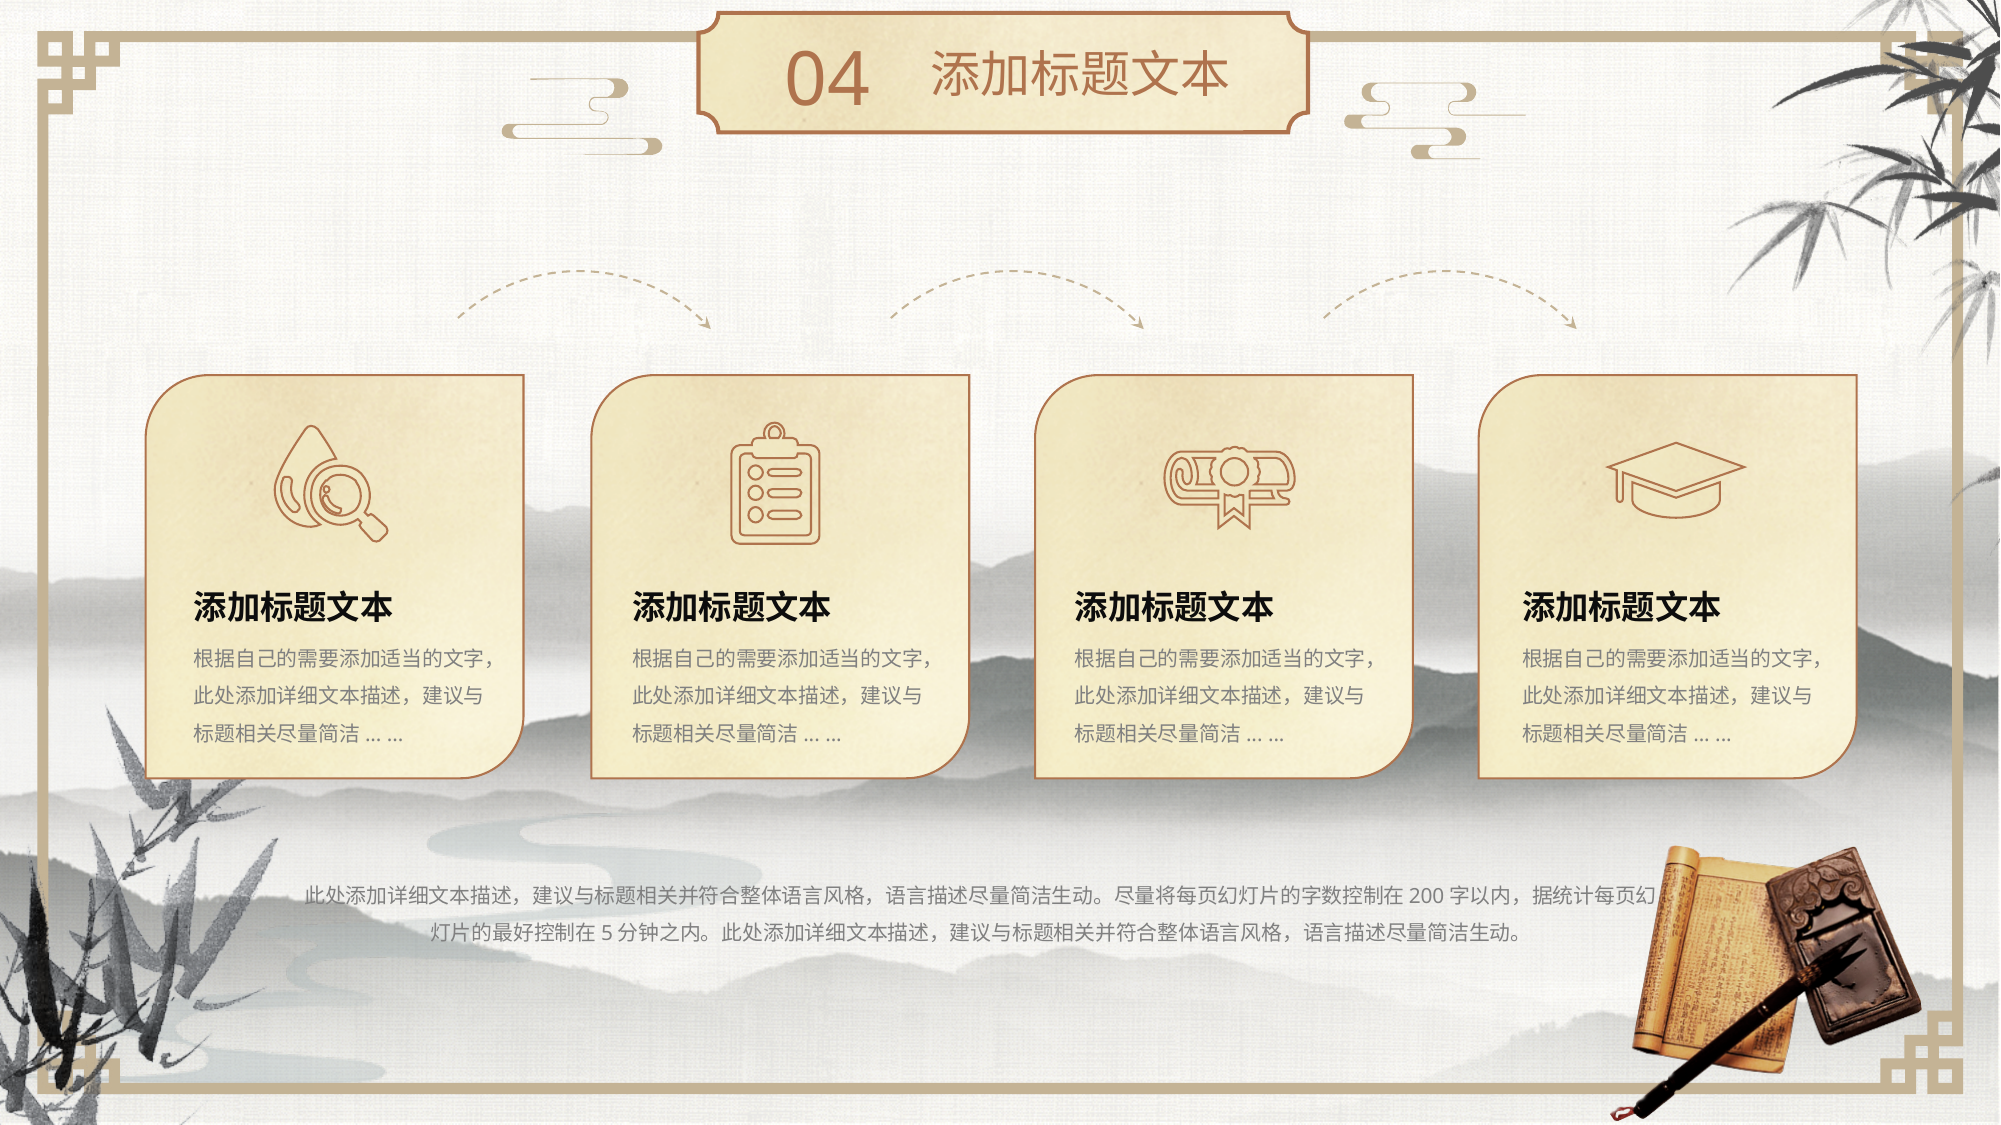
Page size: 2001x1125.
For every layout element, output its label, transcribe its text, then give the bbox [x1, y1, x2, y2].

picture [49, 90, 61, 103]
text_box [1507, 578, 1875, 751]
picture [96, 43, 108, 55]
text_box 此处添加详细文本描述，建议与标题相关并符合整体语言风格，语言描述尽量简洁生动。尽量将每页幻灯片的字数控制在200字以内，据统计每页幻灯片的最好控制在5分钟之内。此处添加详细文本描述，建议与标题相关并符合整体语言风格，语言描述尽量简洁生动。 [284, 862, 1677, 953]
picture [49, 43, 61, 55]
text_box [1607, 442, 1745, 518]
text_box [501, 12, 1526, 160]
text_box [1034, 373, 1414, 780]
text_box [731, 422, 820, 544]
text_box [1163, 445, 1296, 531]
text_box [1060, 578, 1428, 751]
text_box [179, 578, 546, 751]
text_box [144, 373, 525, 780]
text_box [1477, 373, 1858, 780]
picture [73, 67, 84, 79]
text_box [890, 270, 1144, 450]
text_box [617, 578, 985, 751]
text_box [457, 270, 711, 450]
text_box [590, 374, 971, 780]
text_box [274, 425, 388, 542]
picture [0, 0, 2001, 1125]
text_box [1323, 270, 1577, 450]
